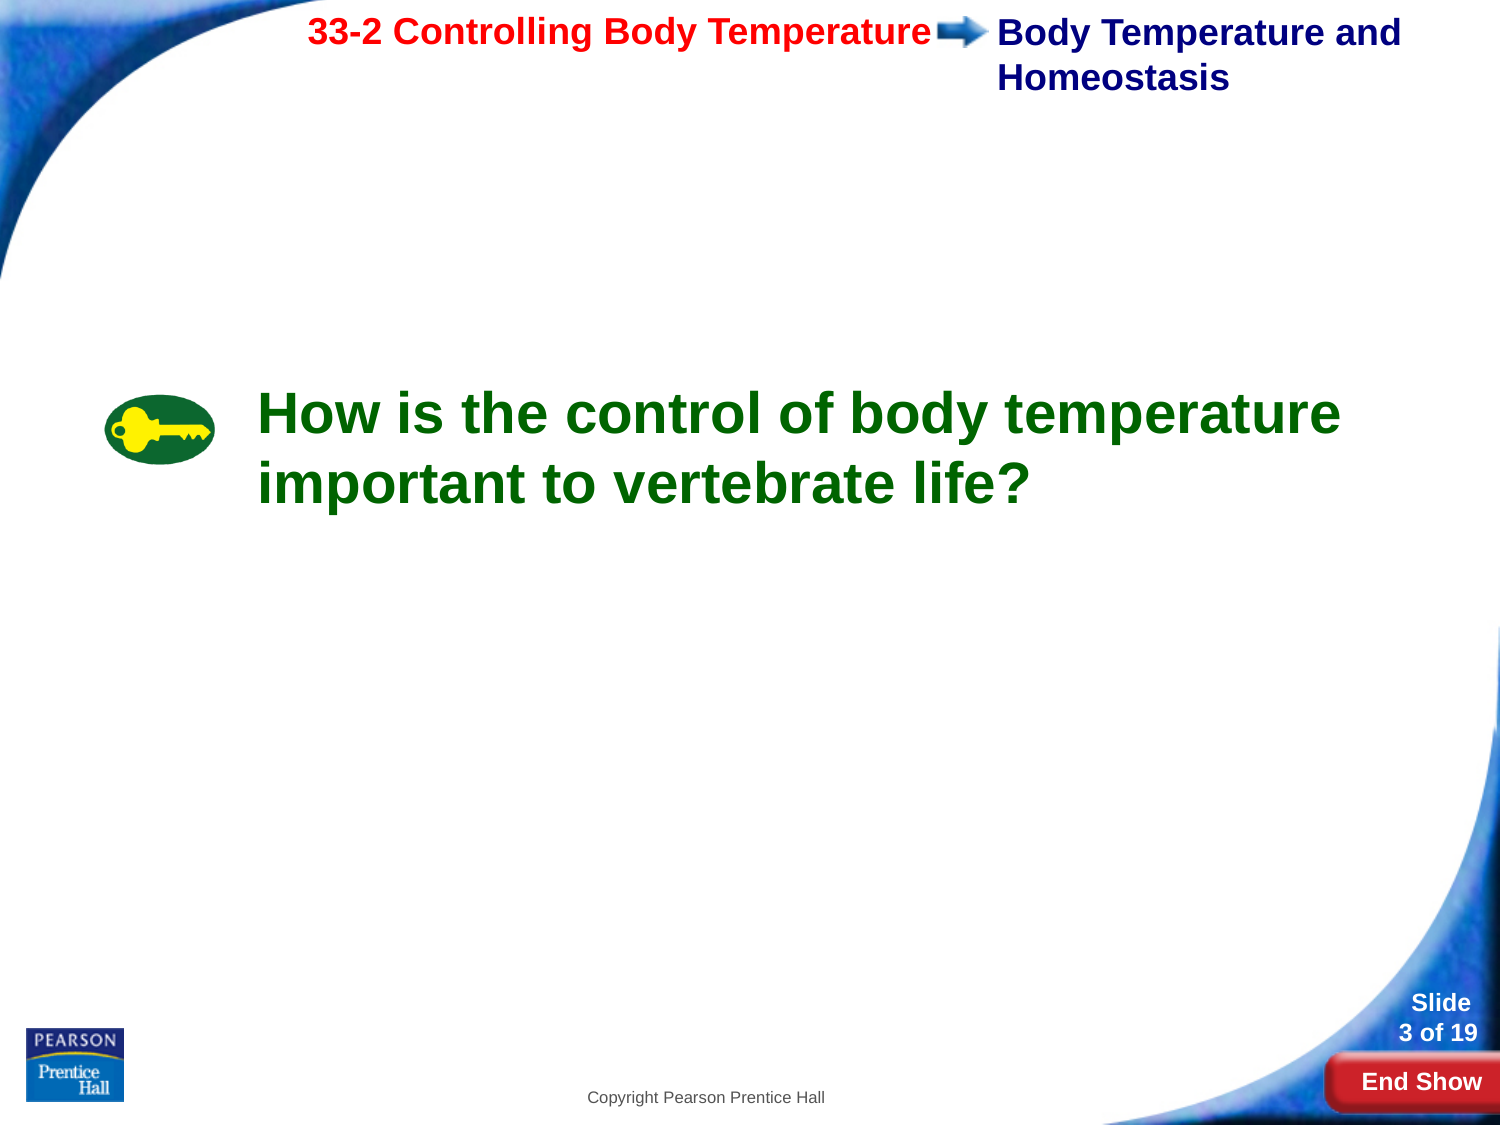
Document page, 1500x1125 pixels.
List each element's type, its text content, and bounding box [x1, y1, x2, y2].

picture [0, 0, 1500, 1125]
list How is the control of body temperature important to vertebrate life? [44, 179, 1500, 938]
footer Copyright Pearson Prentice Hall [468, 1078, 945, 1105]
title Body Temperature and Homeostasis [981, 0, 1500, 76]
